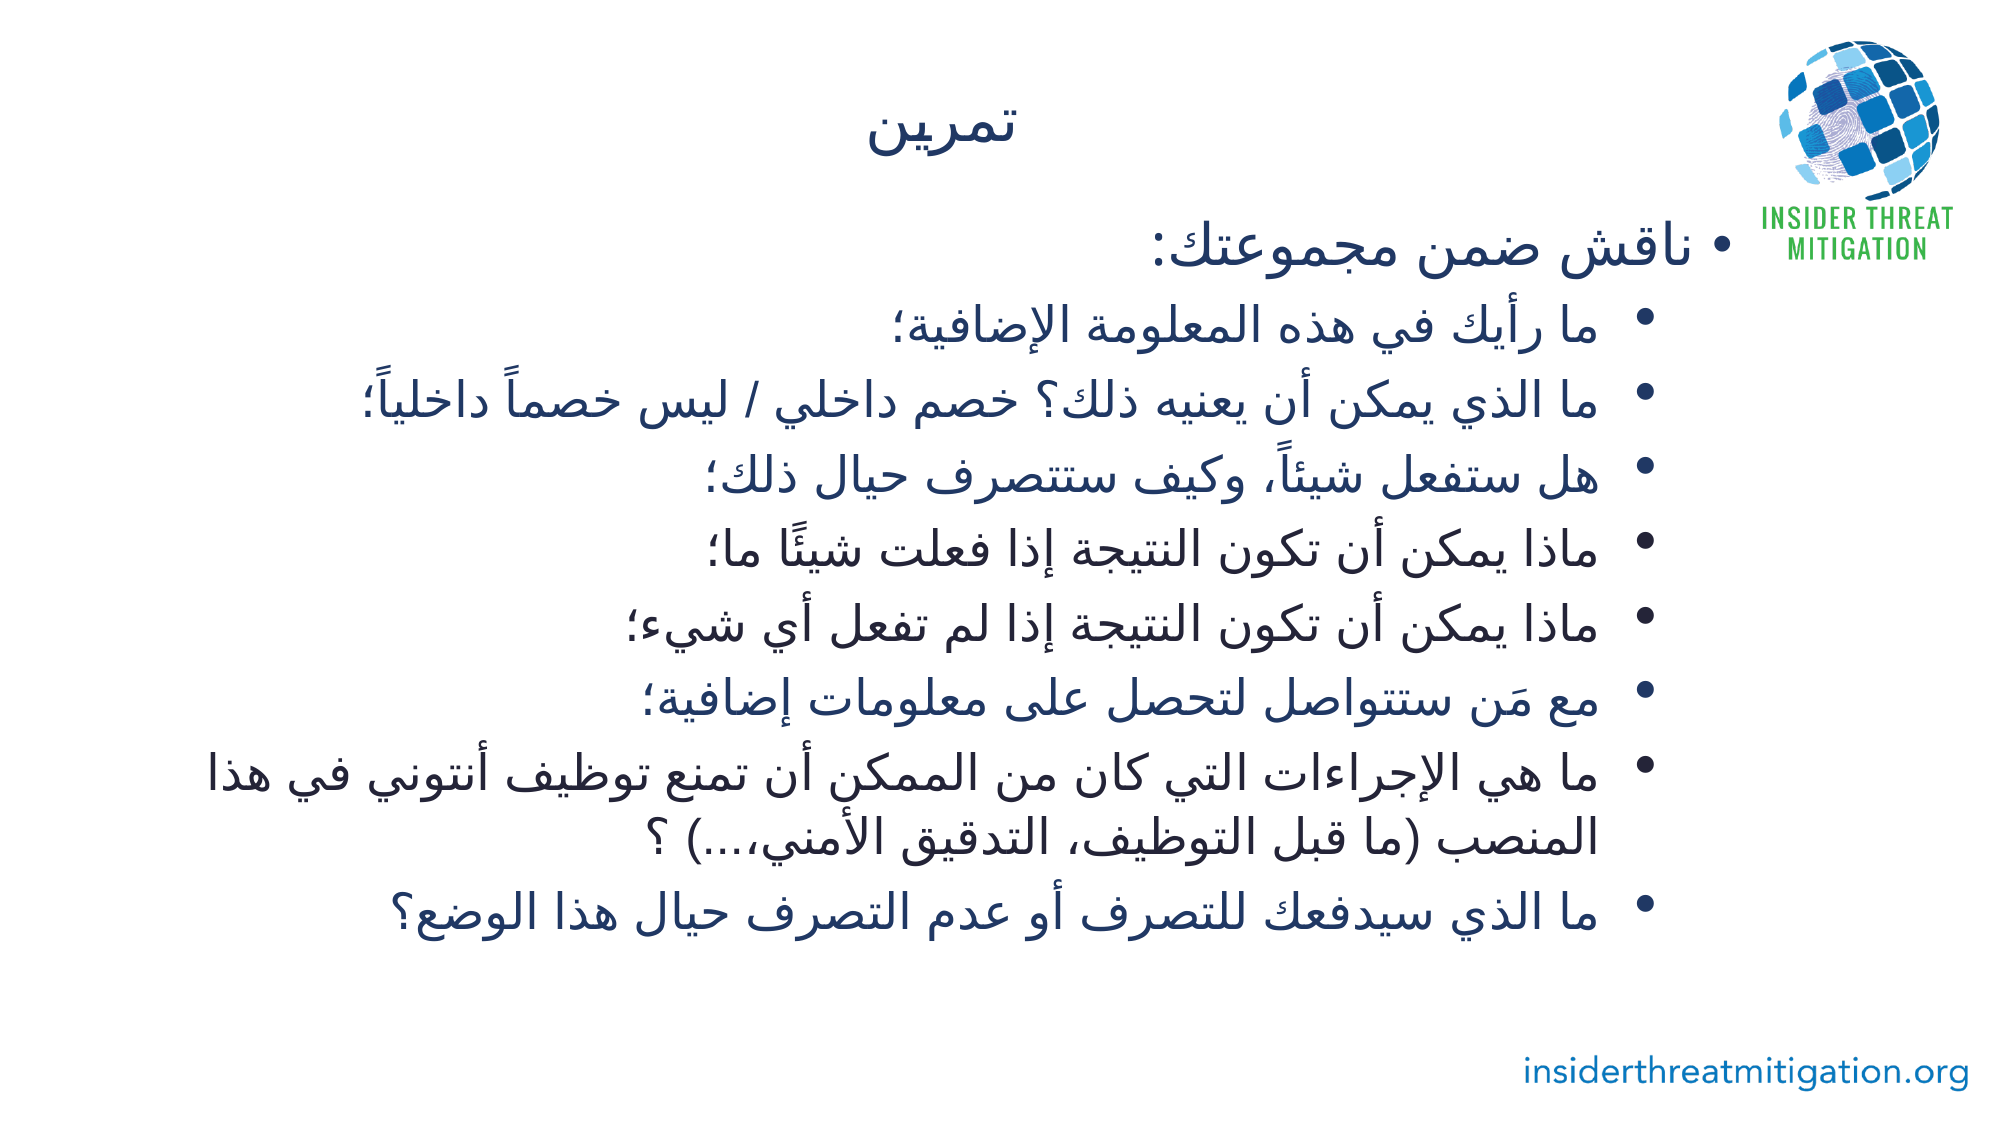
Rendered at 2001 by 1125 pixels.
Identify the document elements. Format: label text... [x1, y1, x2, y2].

picture [1478, 994, 2000, 1125]
title تمرين [137, 59, 1748, 183]
list ناقش ضمن مجموعتك: ما رأيك في هذه المعلومة الإضافية؛ ما الذي يمكن أن يعنيه ذلك؟ خصم داخلي / ليس خصماً داخلياً؛ هل ستفعل شيئاً، وكيف ستتصرف حيال ذلك؛ ماذا يمكن أن تكون النتيجة إذا فعلت شيئًا ما؛ ماذا يمكن أن تكون النتيجة إذا لم تفعل أي شيء؛ مع مَن ستتواصل لتحصل على معلومات إضافية؛ ما هي الإجراءات التي كان من الممكن أن تمنع توظيف أنتوني في هذا المنصب (ما قبل التوظيف، التدقيق الأمني،...) ؟ ما الذي سيدفعك للتصرف أو عدم التصرف حيال هذا الوضع؟ [137, 207, 1748, 1014]
picture [1758, 20, 1968, 281]
